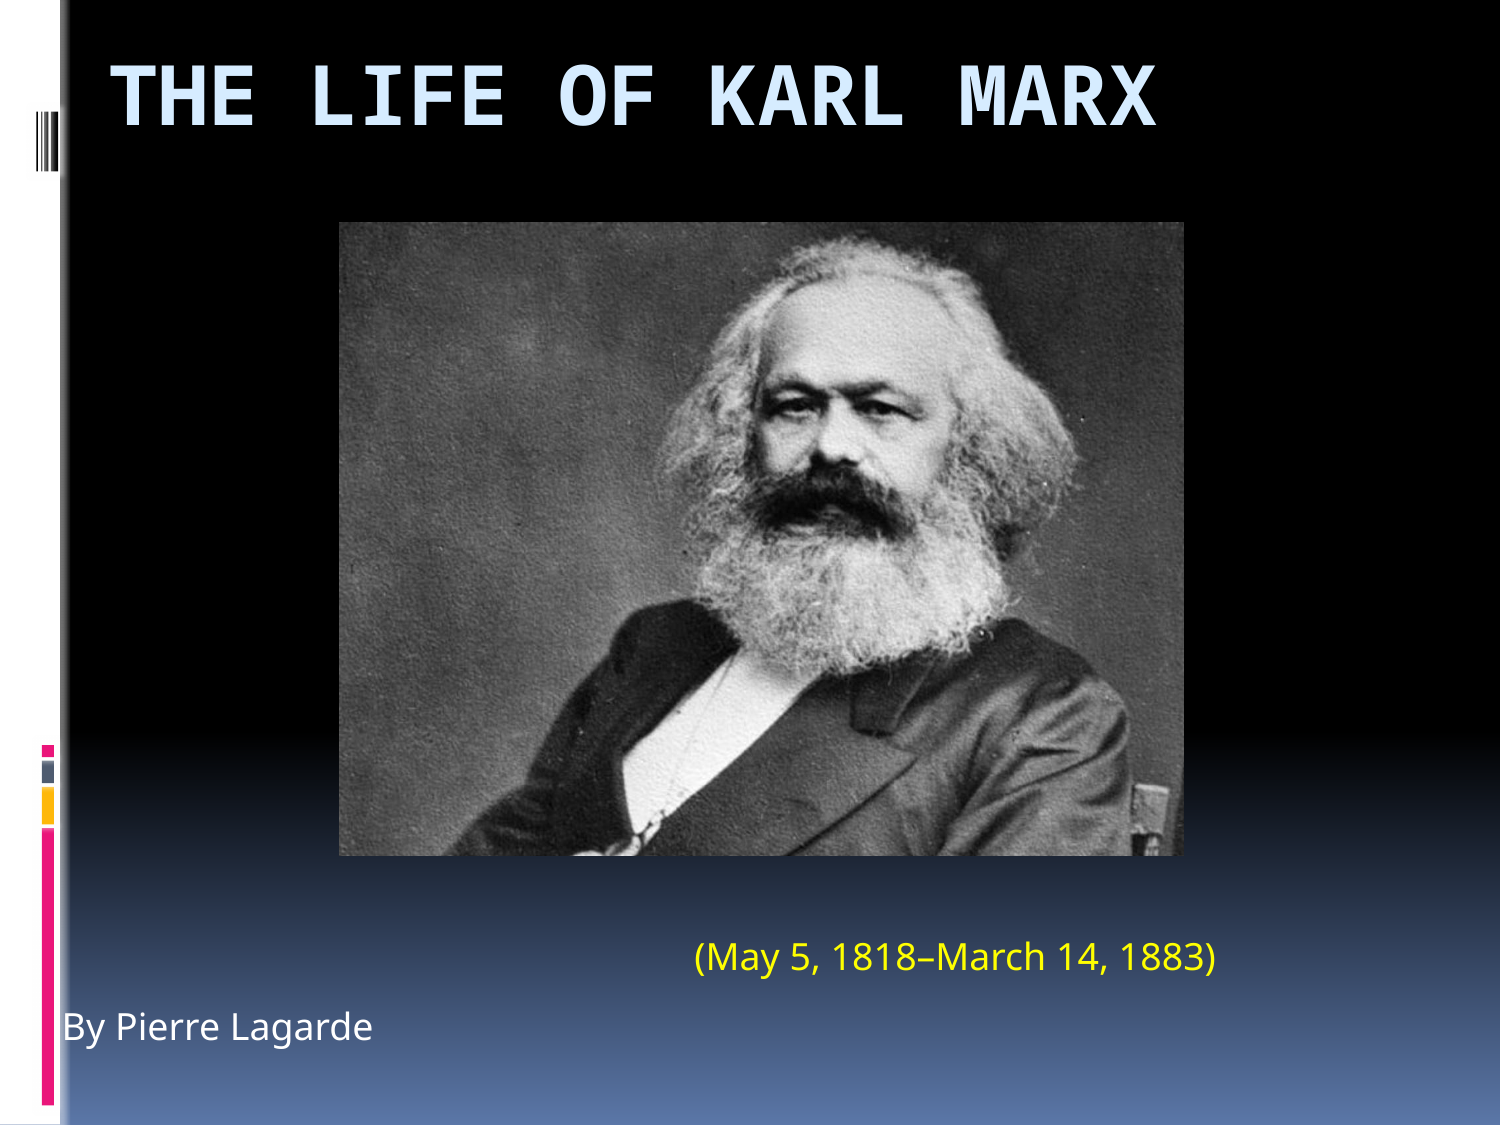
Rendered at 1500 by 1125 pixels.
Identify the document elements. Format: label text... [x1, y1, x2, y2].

title The life of Karl Marx [93, 35, 1369, 277]
picture [339, 222, 1184, 856]
text_box By Pierre Lagarde [46, 996, 504, 1056]
text_box (May 5, 1818–March 14, 1883) [679, 925, 1418, 986]
